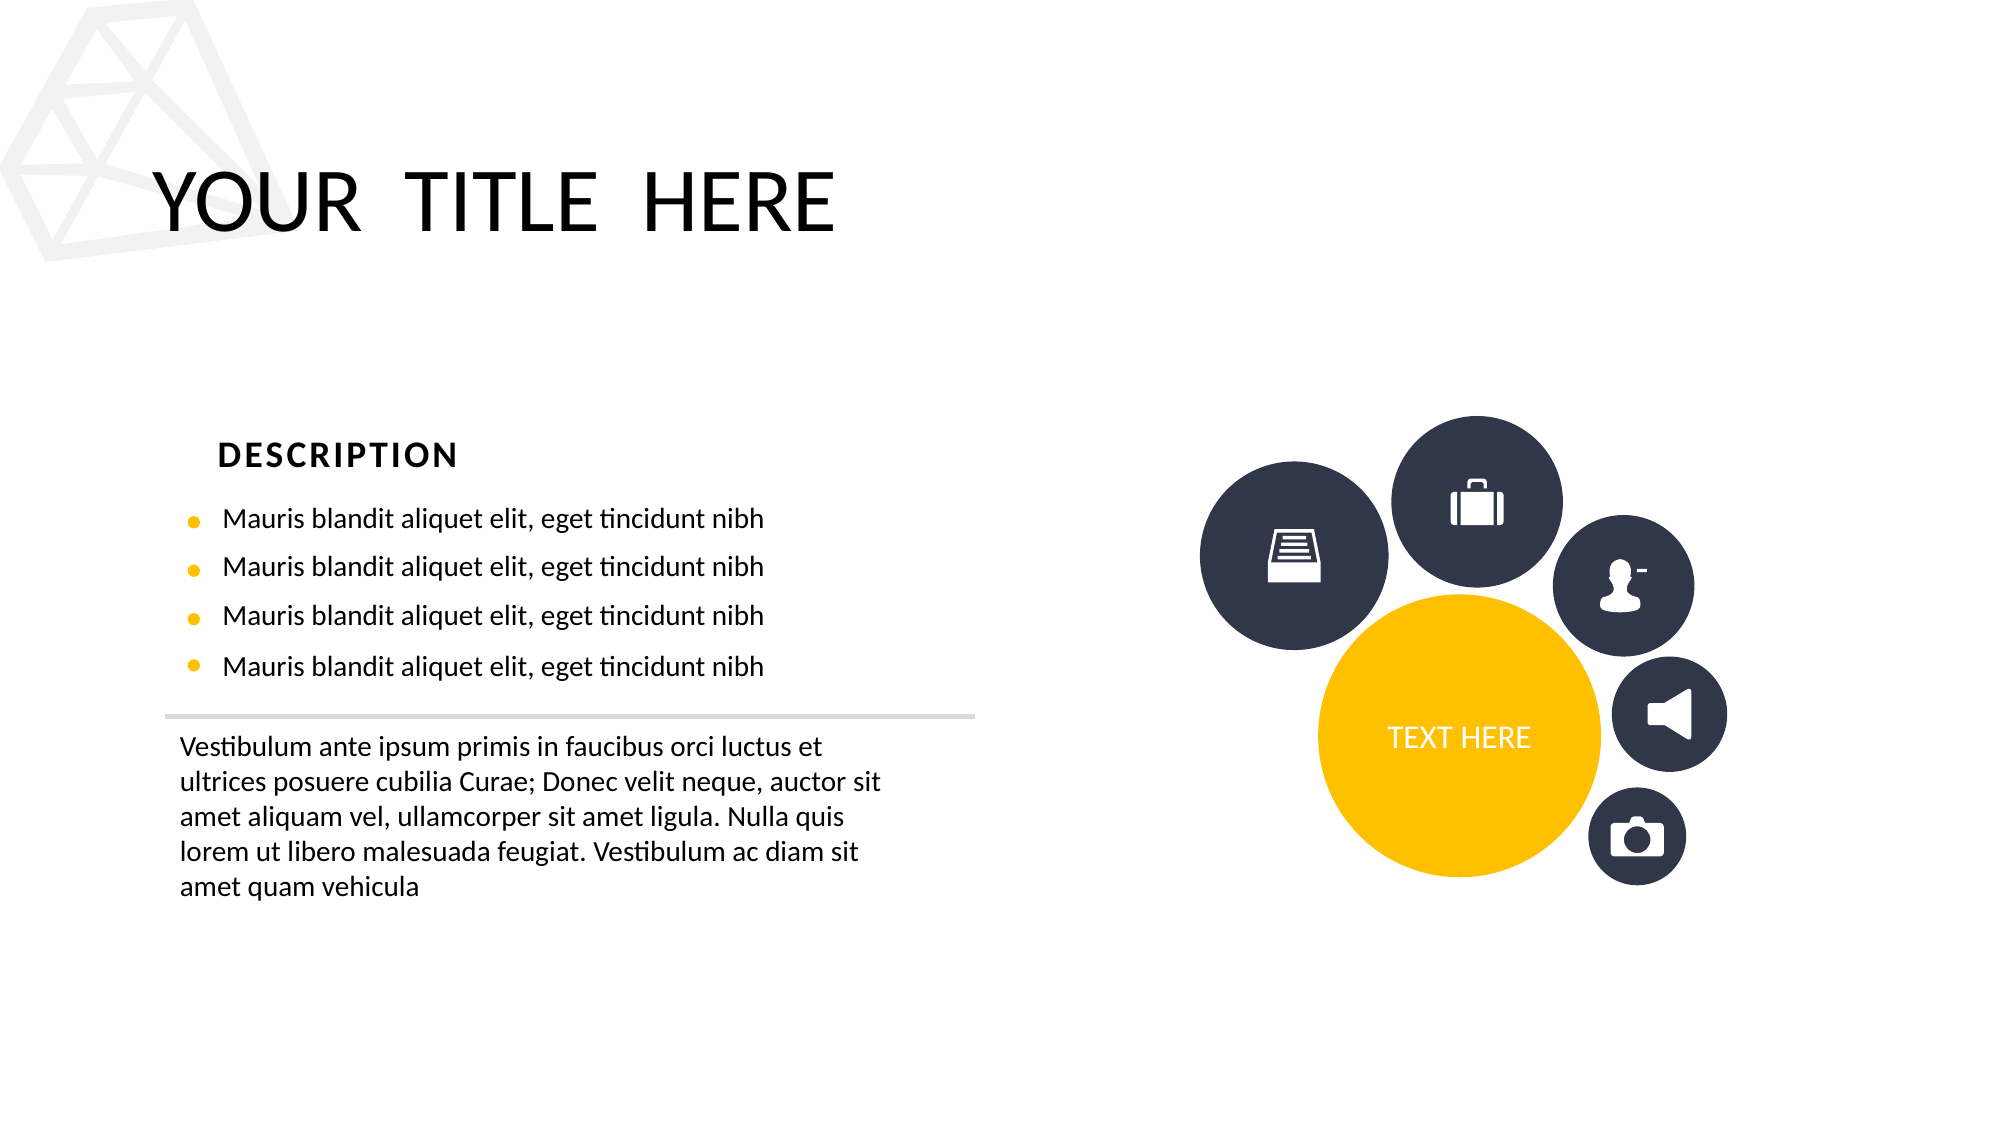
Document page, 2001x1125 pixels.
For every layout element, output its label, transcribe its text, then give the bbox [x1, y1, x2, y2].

text_box Mauris blandit aliquet elit, eget tincidunt nibh [207, 491, 780, 540]
text_box [1467, 478, 1487, 489]
text_box [186, 611, 202, 627]
text_box [1610, 816, 1664, 857]
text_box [1267, 529, 1321, 583]
text_box [1647, 688, 1692, 740]
title YOUR TITLE HERE [137, 59, 1863, 259]
text_box [186, 563, 202, 579]
text_box DESCRIPTION [202, 422, 473, 483]
text_box [1450, 491, 1458, 526]
text_box Mauris blandit aliquet elit, eget tincidunt nibh [207, 540, 780, 588]
text_box Vestibulum ante ipsum primis in faucibus orci luctus et ultrices posuere cubilia Curae; Donec velit neque, auctor sit amet aliquam vel, ullamcorper sit amet ligula. Nulla quis lorem ut libero malesuada feugiat. Vestibulum ac diam sit amet quam vehicula [165, 720, 931, 910]
text_box [186, 658, 202, 673]
text_box [1551, 513, 1696, 658]
text_box Mauris blandit aliquet elit, eget tincidunt nibh [207, 588, 780, 639]
text_box [1390, 414, 1564, 589]
text_box [1317, 593, 1603, 879]
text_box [1599, 559, 1648, 613]
text_box [1497, 491, 1504, 526]
text_box [186, 515, 202, 530]
text_box Mauris blandit aliquet elit, eget tincidunt nibh [207, 639, 780, 690]
text_box [1587, 786, 1688, 887]
text_box [1198, 460, 1390, 652]
text_box [1610, 655, 1729, 773]
text_box TEXT HERE [1372, 707, 1547, 763]
text_box [1460, 491, 1494, 526]
